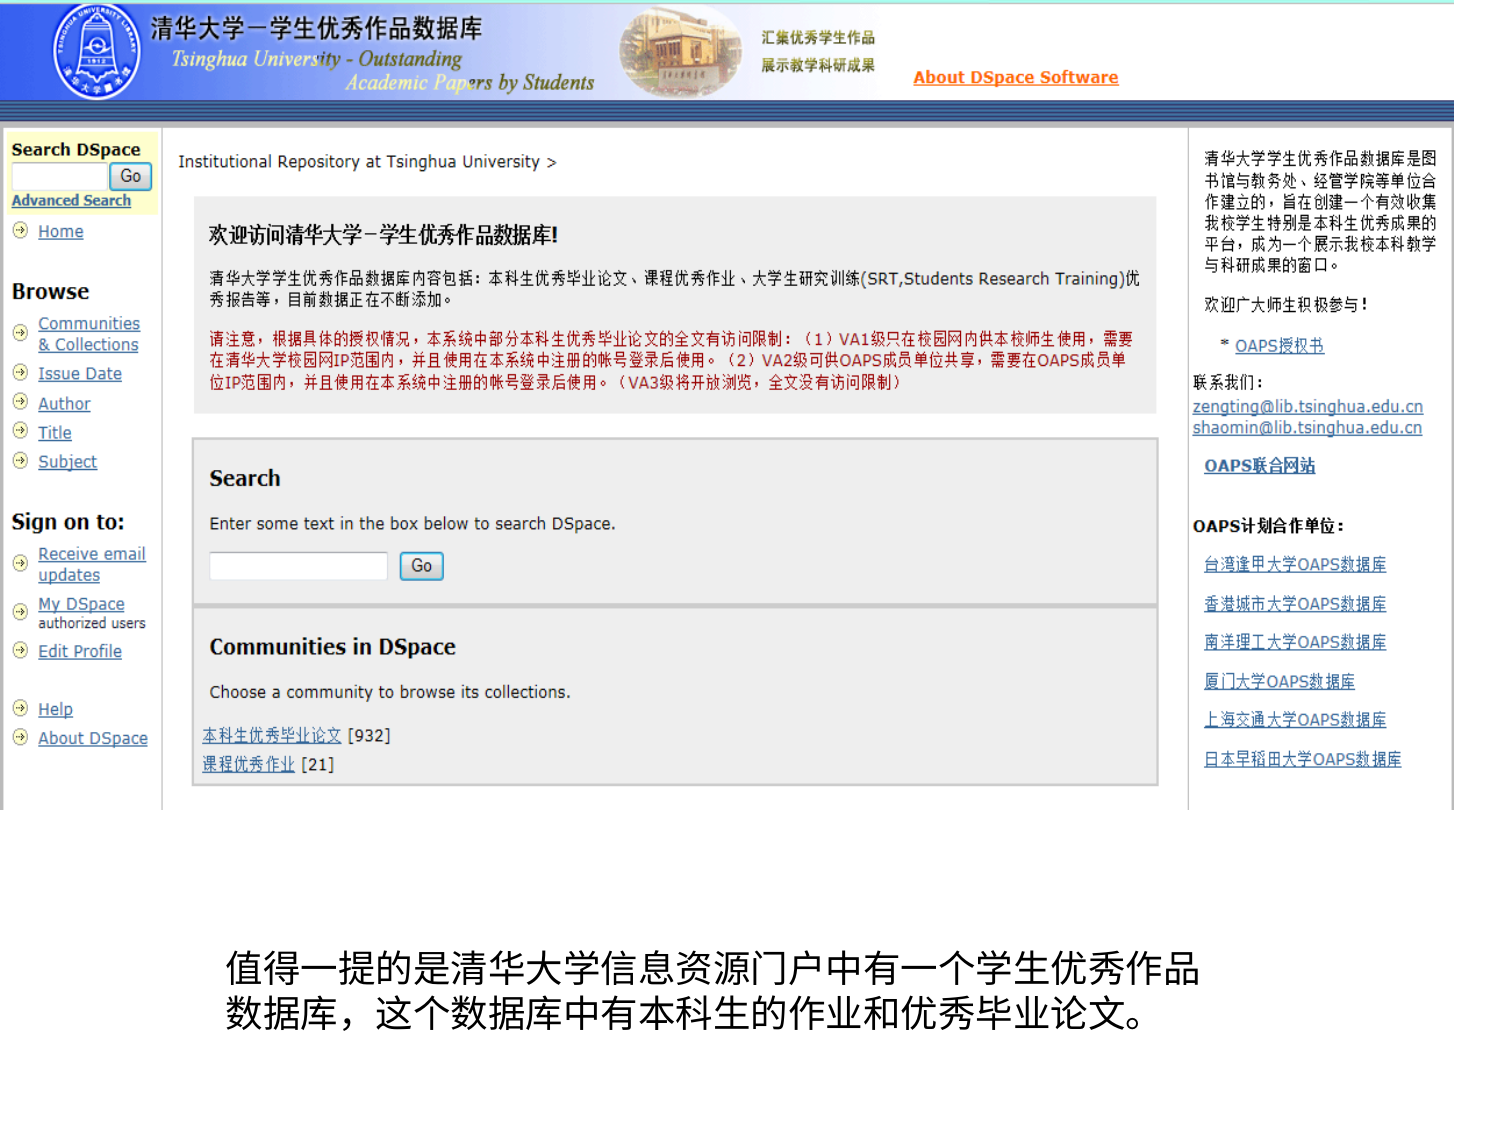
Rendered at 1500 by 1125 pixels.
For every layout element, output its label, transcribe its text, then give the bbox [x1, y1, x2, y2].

text_box 值得一提的是清华大学信息资源门户中有一个学生优秀作品数据库，这个数据库中有本科生的作业和优秀毕业论文。 [210, 937, 1219, 1043]
picture [0, 0, 1454, 810]
